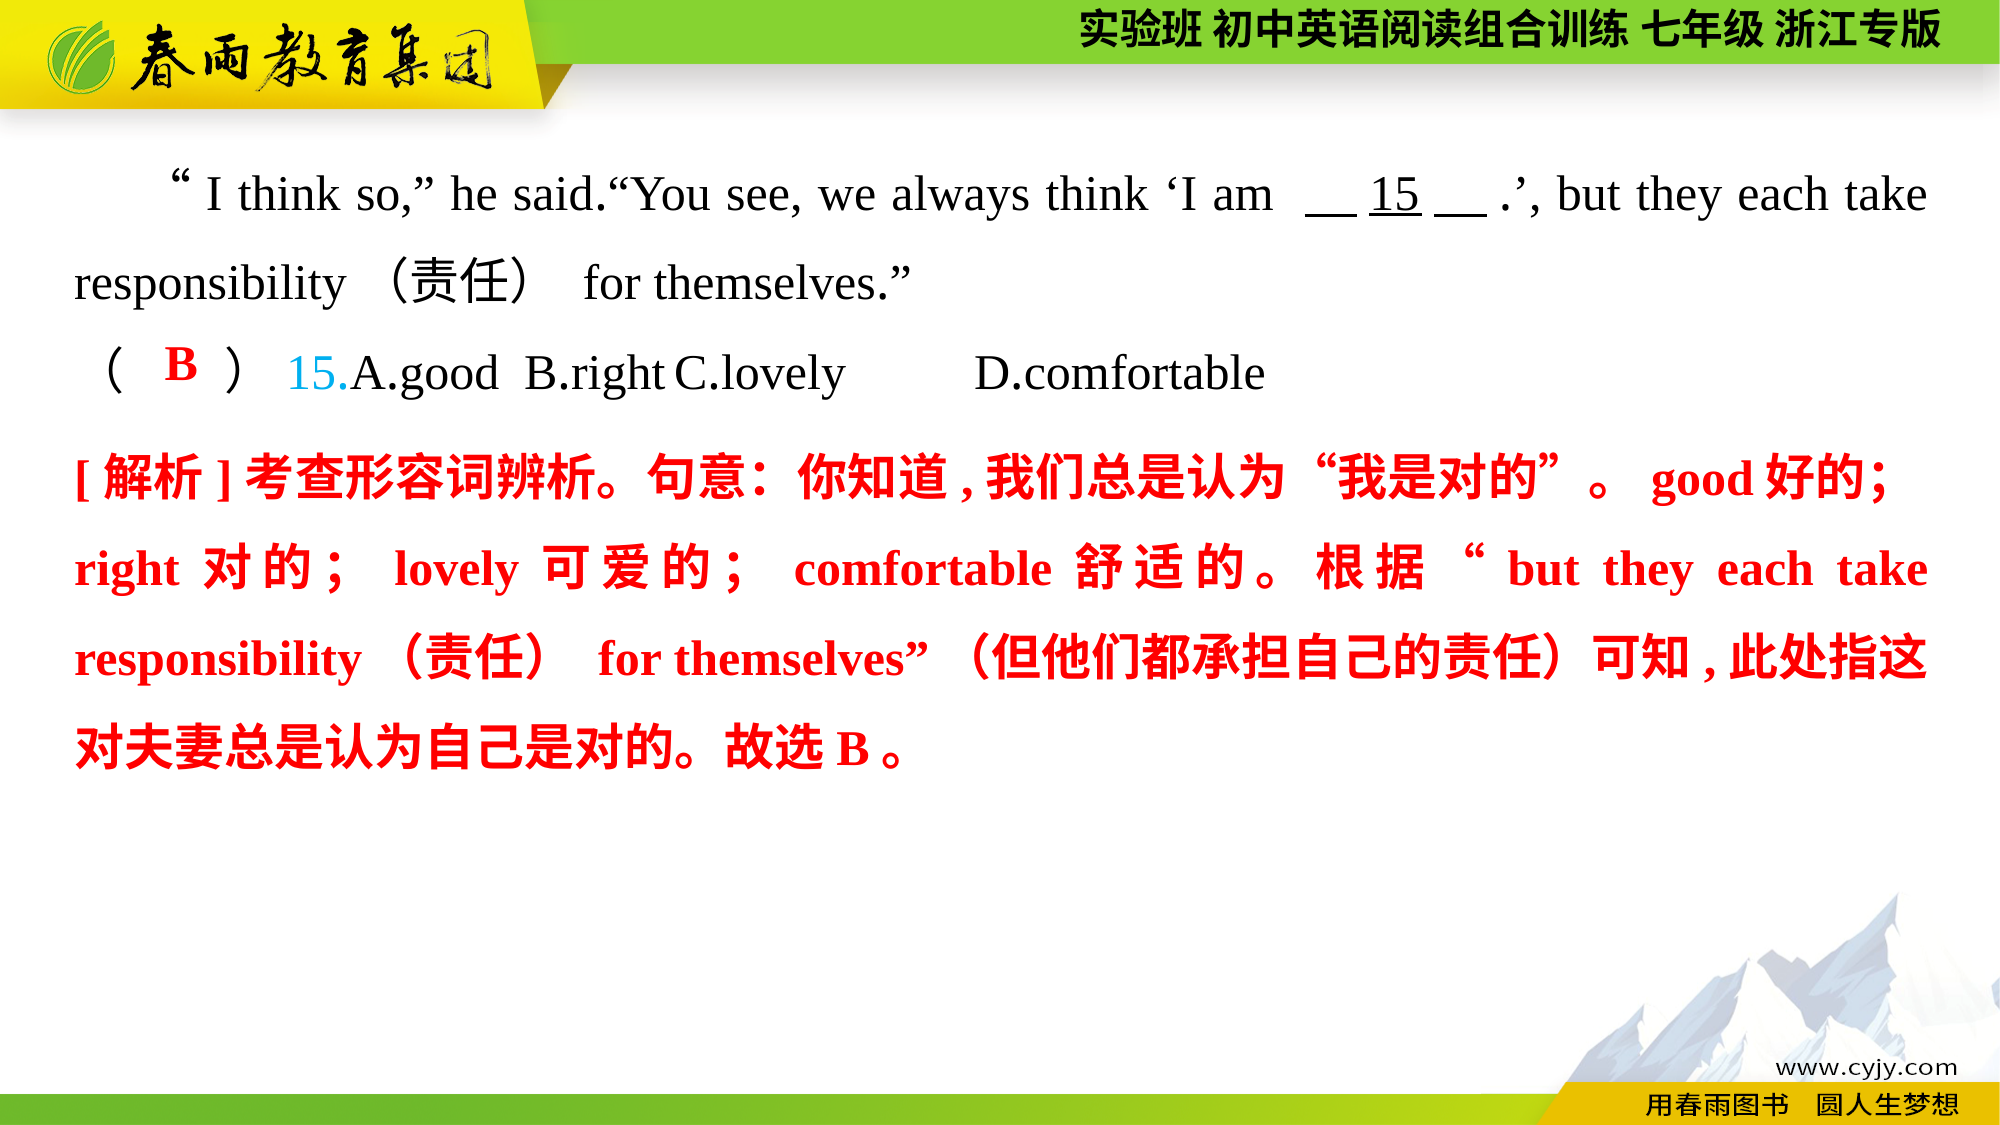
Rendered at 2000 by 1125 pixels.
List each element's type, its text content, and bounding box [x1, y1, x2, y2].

text_box [解析]考查形容词辨析。句意：你知道,我们总是认为“我是对的”。good好的；right对的；lovely可爱的；comfortable舒适的。根据“but they each take responsibility（责任） for themselves”（但他们都承担自己的责任）可知,此处指这对夫妻总是认为自己是对的。故选B。 [59, 408, 1944, 784]
picture [0, 0, 2000, 1125]
text_box B [149, 322, 213, 398]
list “I think so,” he said.“You see, we always think ‘I am 15 .’, but they each take responsibility（责任） for themselves.” （ ）15.A.good B.right C.lovely D.comfortable [59, 122, 1944, 399]
